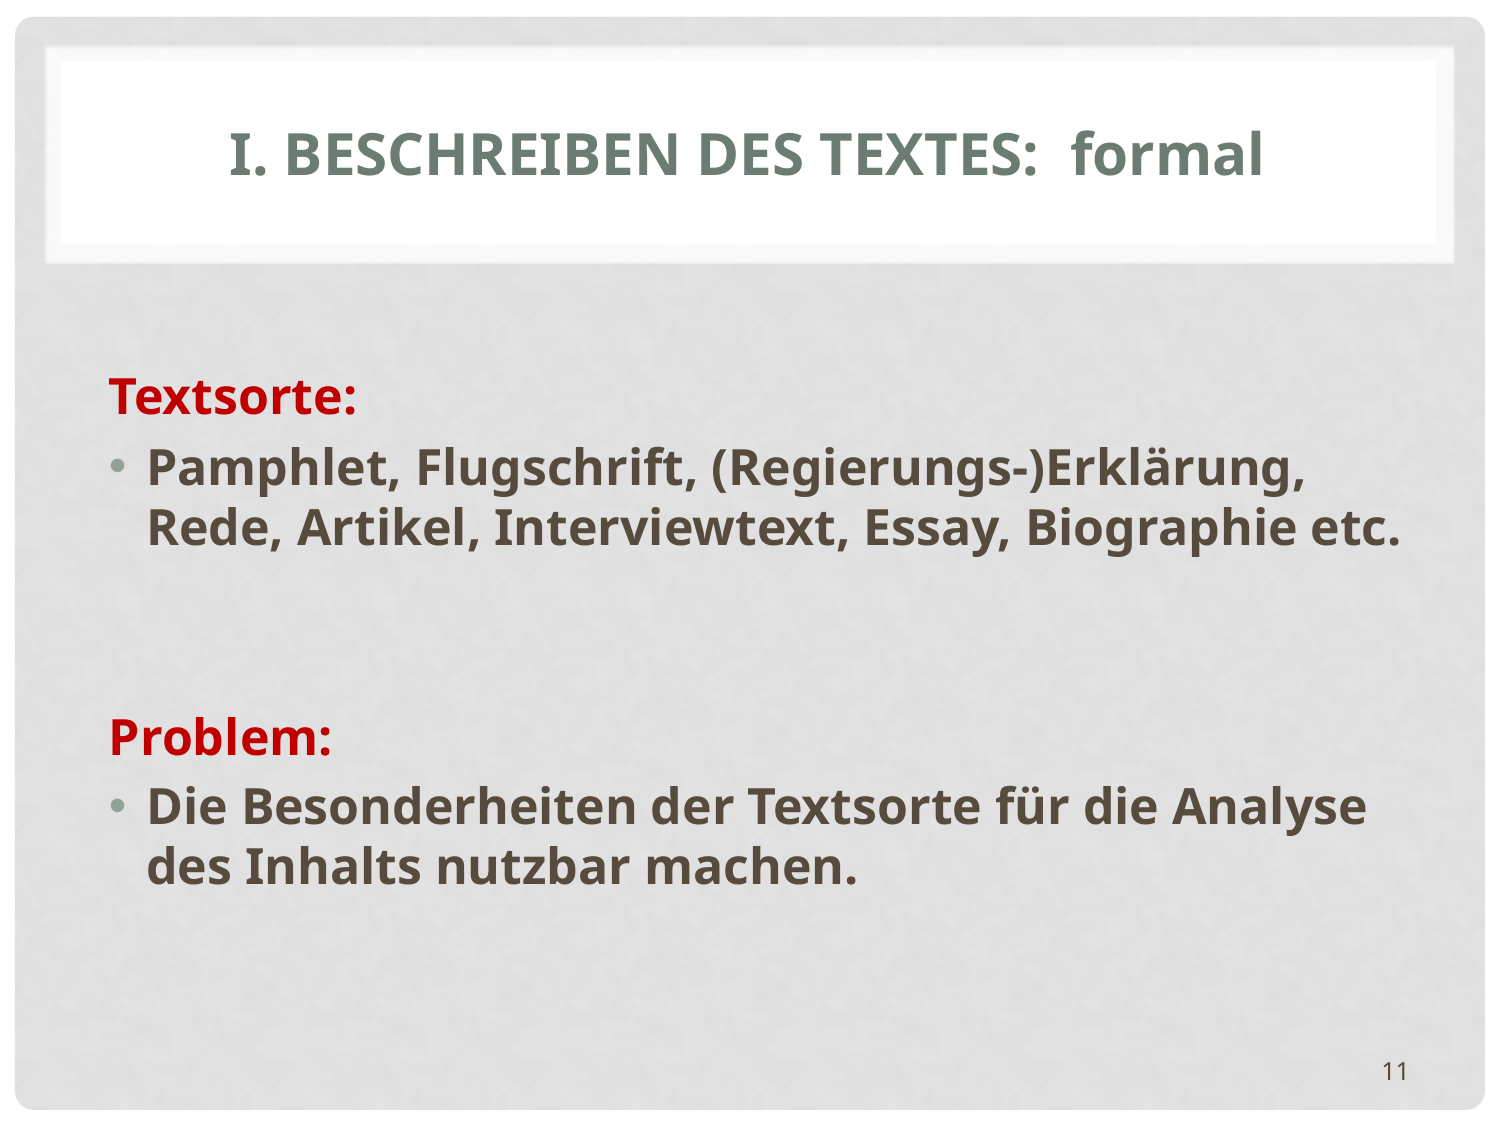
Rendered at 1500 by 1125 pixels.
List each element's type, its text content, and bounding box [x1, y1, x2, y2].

list Textsorte: Pamphlet, Flugschrift, (Regierungs-)Erklärung, Rede, Artikel, Interviewtext, Essay, Biographie etc. Problem: Die Besonderheiten der Textsorte für die Analyse des Inhalts nutzbar machen. [75, 287, 1425, 1005]
slide_number 11 [1074, 1042, 1425, 1103]
title I. Beschreiben des Textes: formal [69, 66, 1425, 238]
